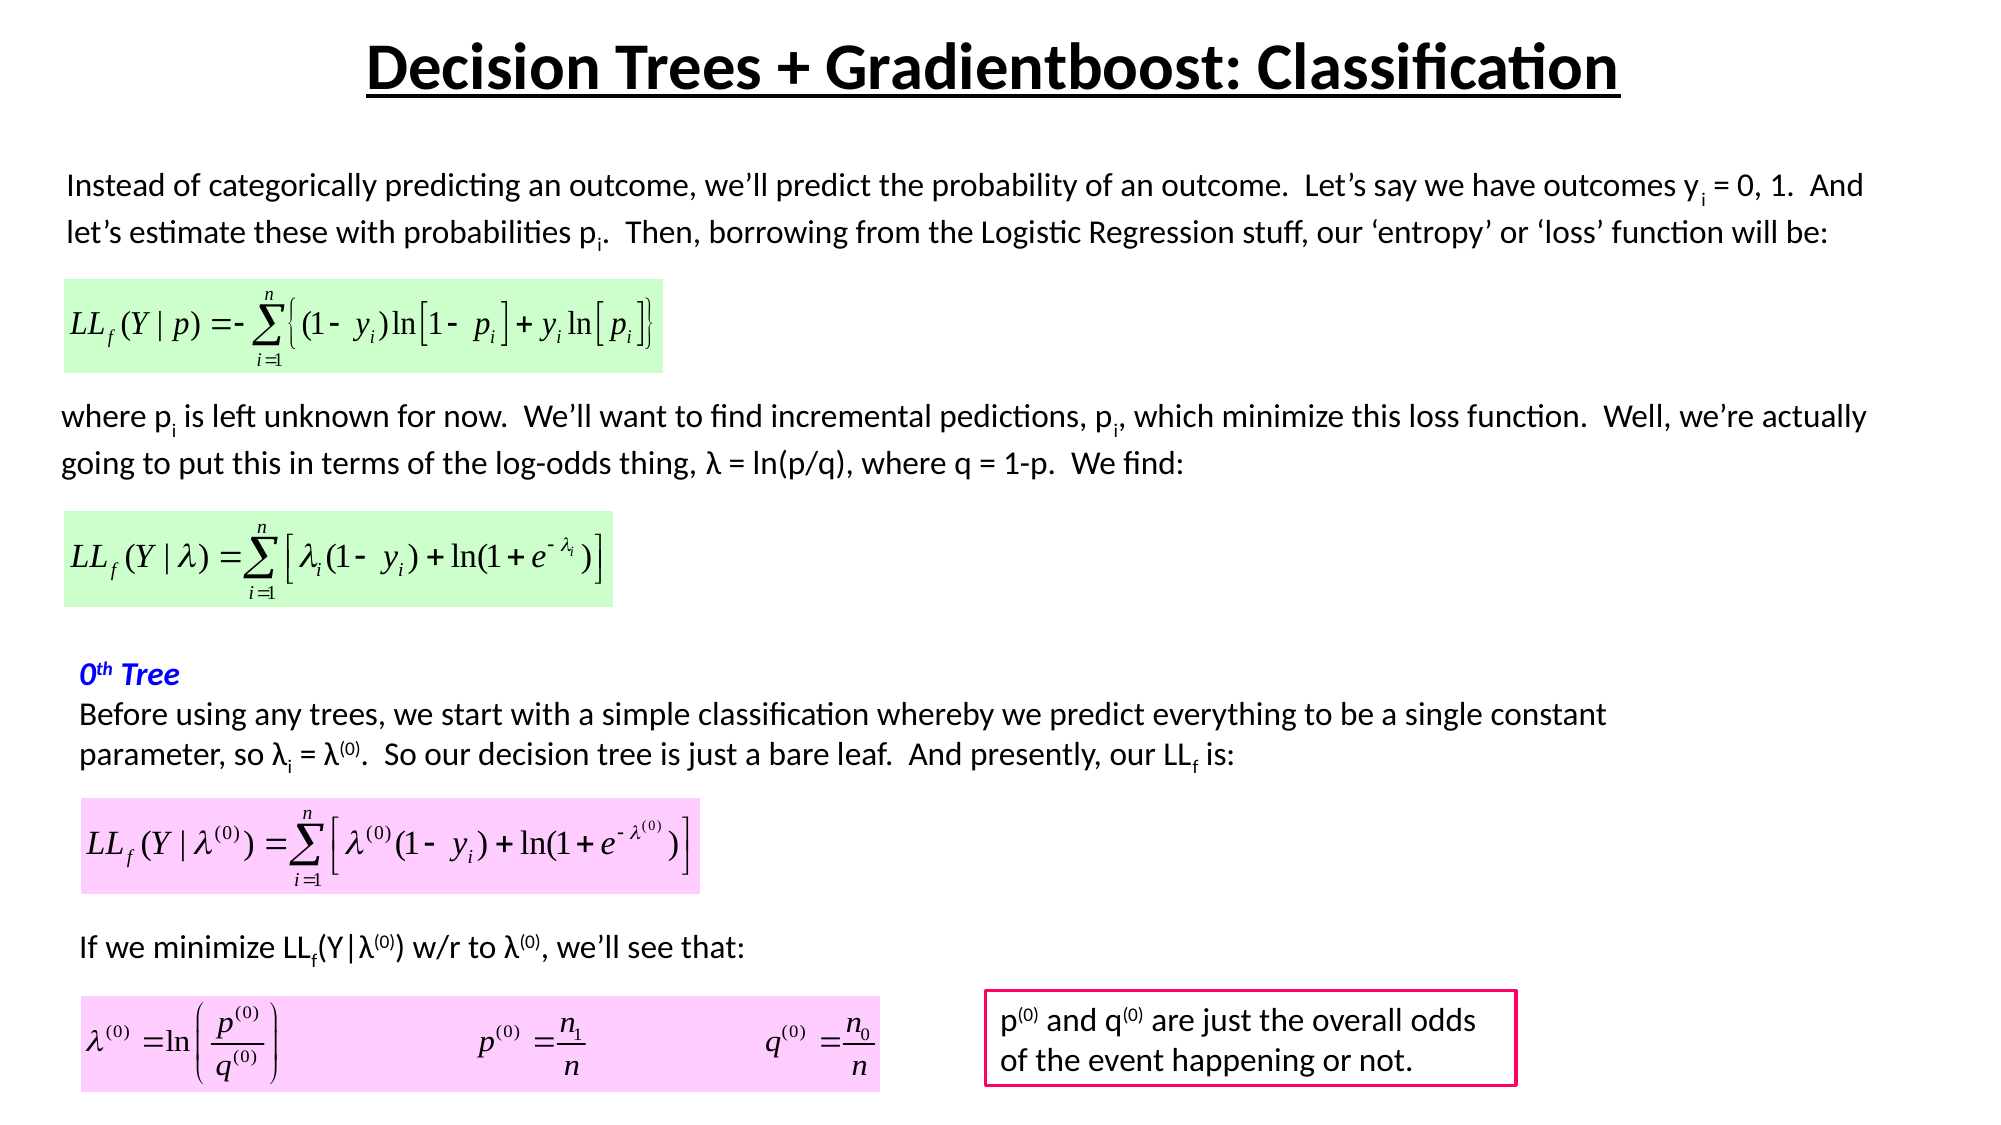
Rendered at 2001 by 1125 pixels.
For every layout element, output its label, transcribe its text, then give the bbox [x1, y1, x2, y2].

text_box p(0) and q(0) are just the overall odds of the event happening or not. [985, 990, 1517, 1086]
text_box Instead of categorically predicting an outcome, we’ll predict the probability of an outcome. Let’s say we have outcomes yi = 0, 1. And let’s estimate these with probabilities pi. Then, borrowing from the Logistic Regression stuff, our ‘entropy’ or ‘loss’ function will be: [51, 155, 1920, 263]
text_box Decision Trees + Gradientboost: Classification [351, 15, 1667, 111]
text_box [80, 797, 701, 895]
text_box If we minimize LLf(Y|λ(0)) w/r to λ(0), we’ll see that: [64, 918, 865, 979]
text_box where pi is left unknown for now. We’ll want to find incremental pedictions, pi, which minimize this loss function. Well, we’re actually going to put this in terms of the log-odds thing, λ = ln(p/q), where q = 1-p. We find: [46, 386, 1888, 489]
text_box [64, 278, 663, 374]
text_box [80, 995, 881, 1092]
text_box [64, 510, 614, 607]
text_box 0th Tree Before using any trees, we start with a simple classification whereby we predict everything to be a single constant parameter, so λi = λ(0). So our decision tree is just a bare leaf. And presently, our LLf is: [64, 644, 1755, 785]
